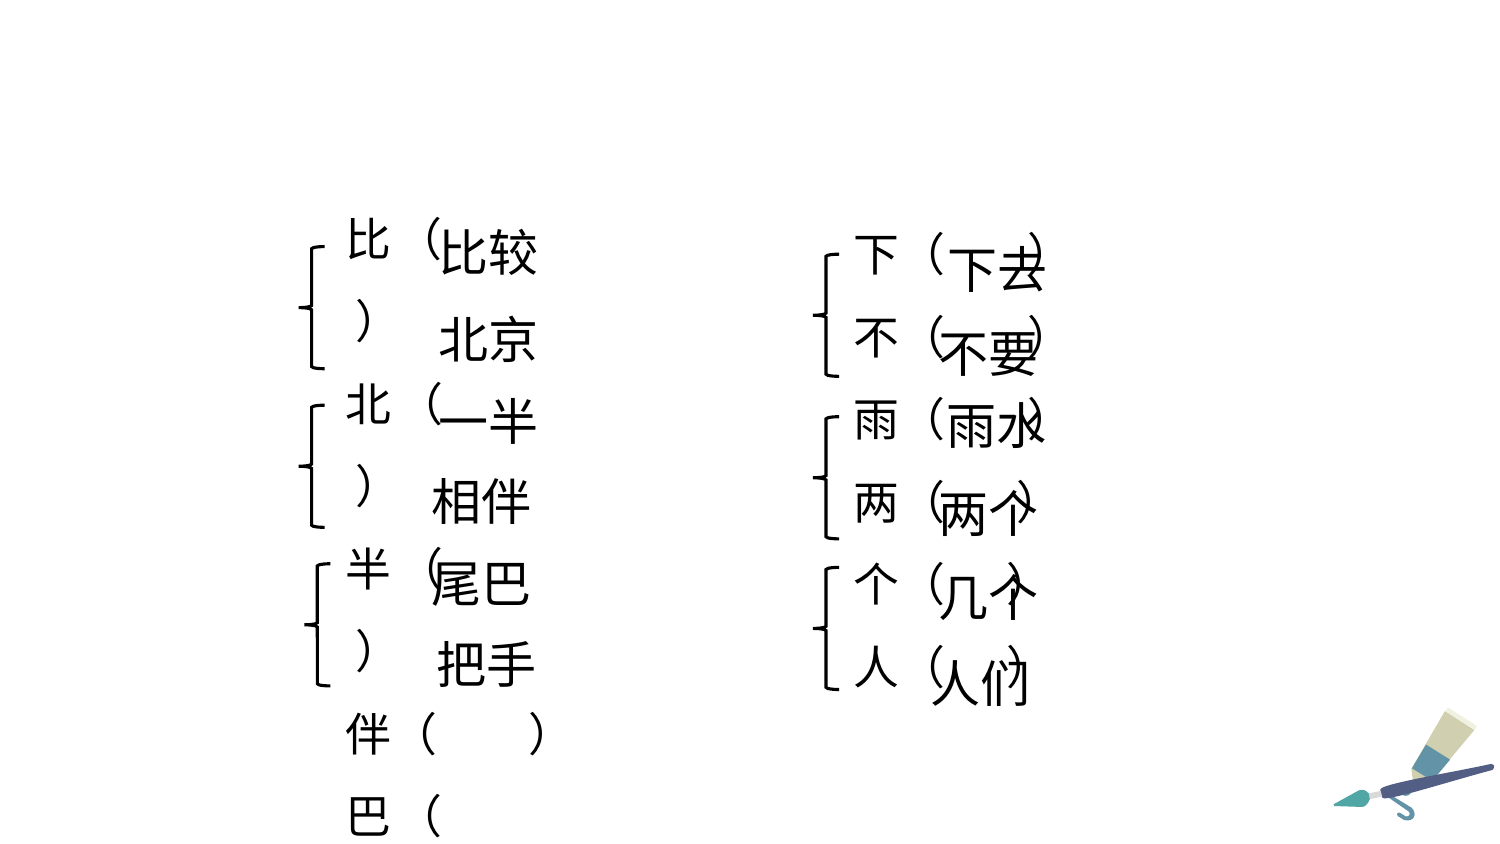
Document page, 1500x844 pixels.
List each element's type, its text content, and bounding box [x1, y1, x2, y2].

text_box [304, 563, 331, 687]
text_box [825, 620, 840, 626]
text_box 两个 [923, 474, 1385, 550]
text_box [825, 289, 840, 300]
text_box 几个 [923, 558, 1385, 634]
text_box 下（ ） 不（ ） 雨（ ） 两（ ） 个（ ） 人（ ） [839, 136, 1137, 701]
text_box 尾巴 [416, 544, 877, 620]
text_box [298, 246, 325, 370]
text_box 下去 [932, 231, 1393, 307]
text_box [1358, 708, 1481, 844]
text_box 比较 [423, 213, 885, 289]
text_box 一半 [423, 382, 885, 458]
text_box [298, 404, 325, 528]
text_box 雨水 [931, 386, 1392, 462]
text_box [825, 458, 840, 462]
text_box 不要 [923, 315, 1385, 391]
text_box 北京 [423, 300, 885, 376]
text_box 把手 [422, 626, 883, 701]
text_box 比（ ） 北（ ） 半（ ） 伴（ ） 巴（ ）把（ ） [330, 120, 596, 844]
text_box 相伴 [416, 462, 877, 538]
text_box 人们 [915, 645, 1376, 720]
